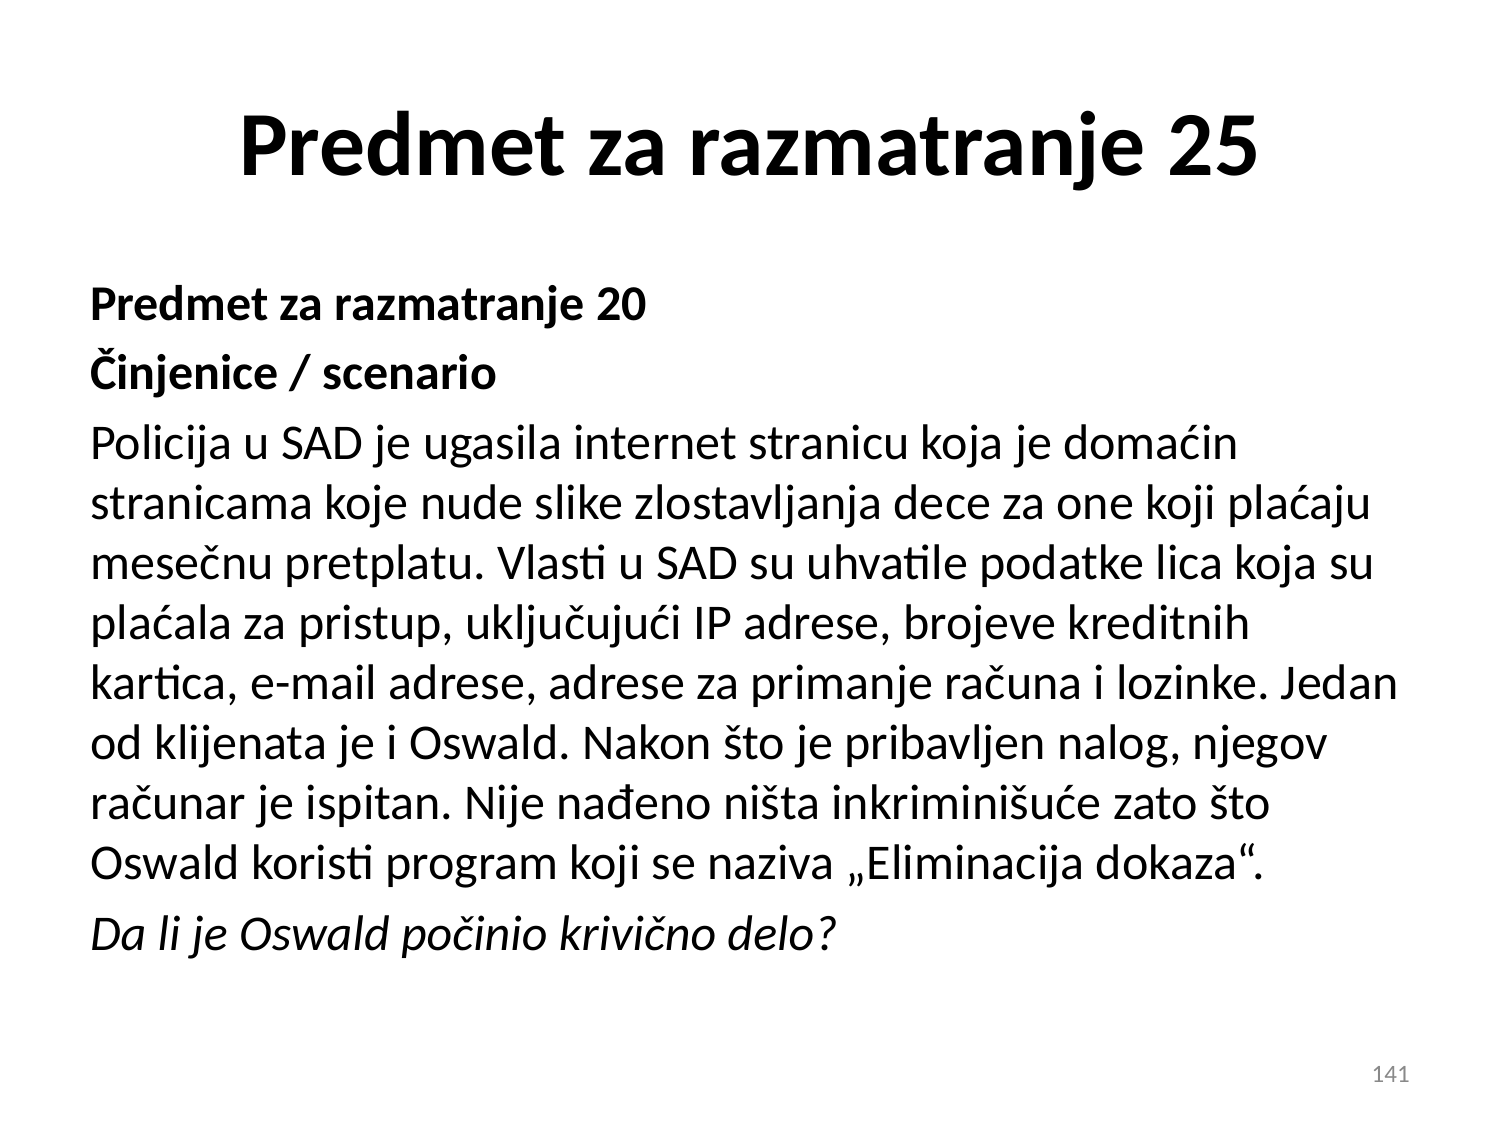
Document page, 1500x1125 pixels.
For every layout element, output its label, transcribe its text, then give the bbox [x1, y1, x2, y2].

title Predmet za razmatranje 25 [74, 44, 1426, 233]
list Predmet za razmatranje 20 Činjenice / scenario Policija u SAD je ugasila internet stranicu koja je domaćin stranicama koje nude slike zlostavljanja dece za one koji plaćaju mesečnu pretplatu. Vlasti u SAD su uhvatile podatke lica koja su plaćala za pristup, uključujući IP adrese, brojeve kreditnih kartica, e-mail adrese, adrese za primanje računa i lozinke. Jedan od klijenata je i Oswald. Nakon što je pribavljen nalog, njegov računar je ispitan. Nije nađeno ništa inkriminišuće zato što Oswald koristi program koji se naziva „Eliminacija dokaza“. Da li je Oswald počinio krivično delo? [74, 262, 1426, 1006]
slide_number 141 [1074, 1042, 1425, 1103]
